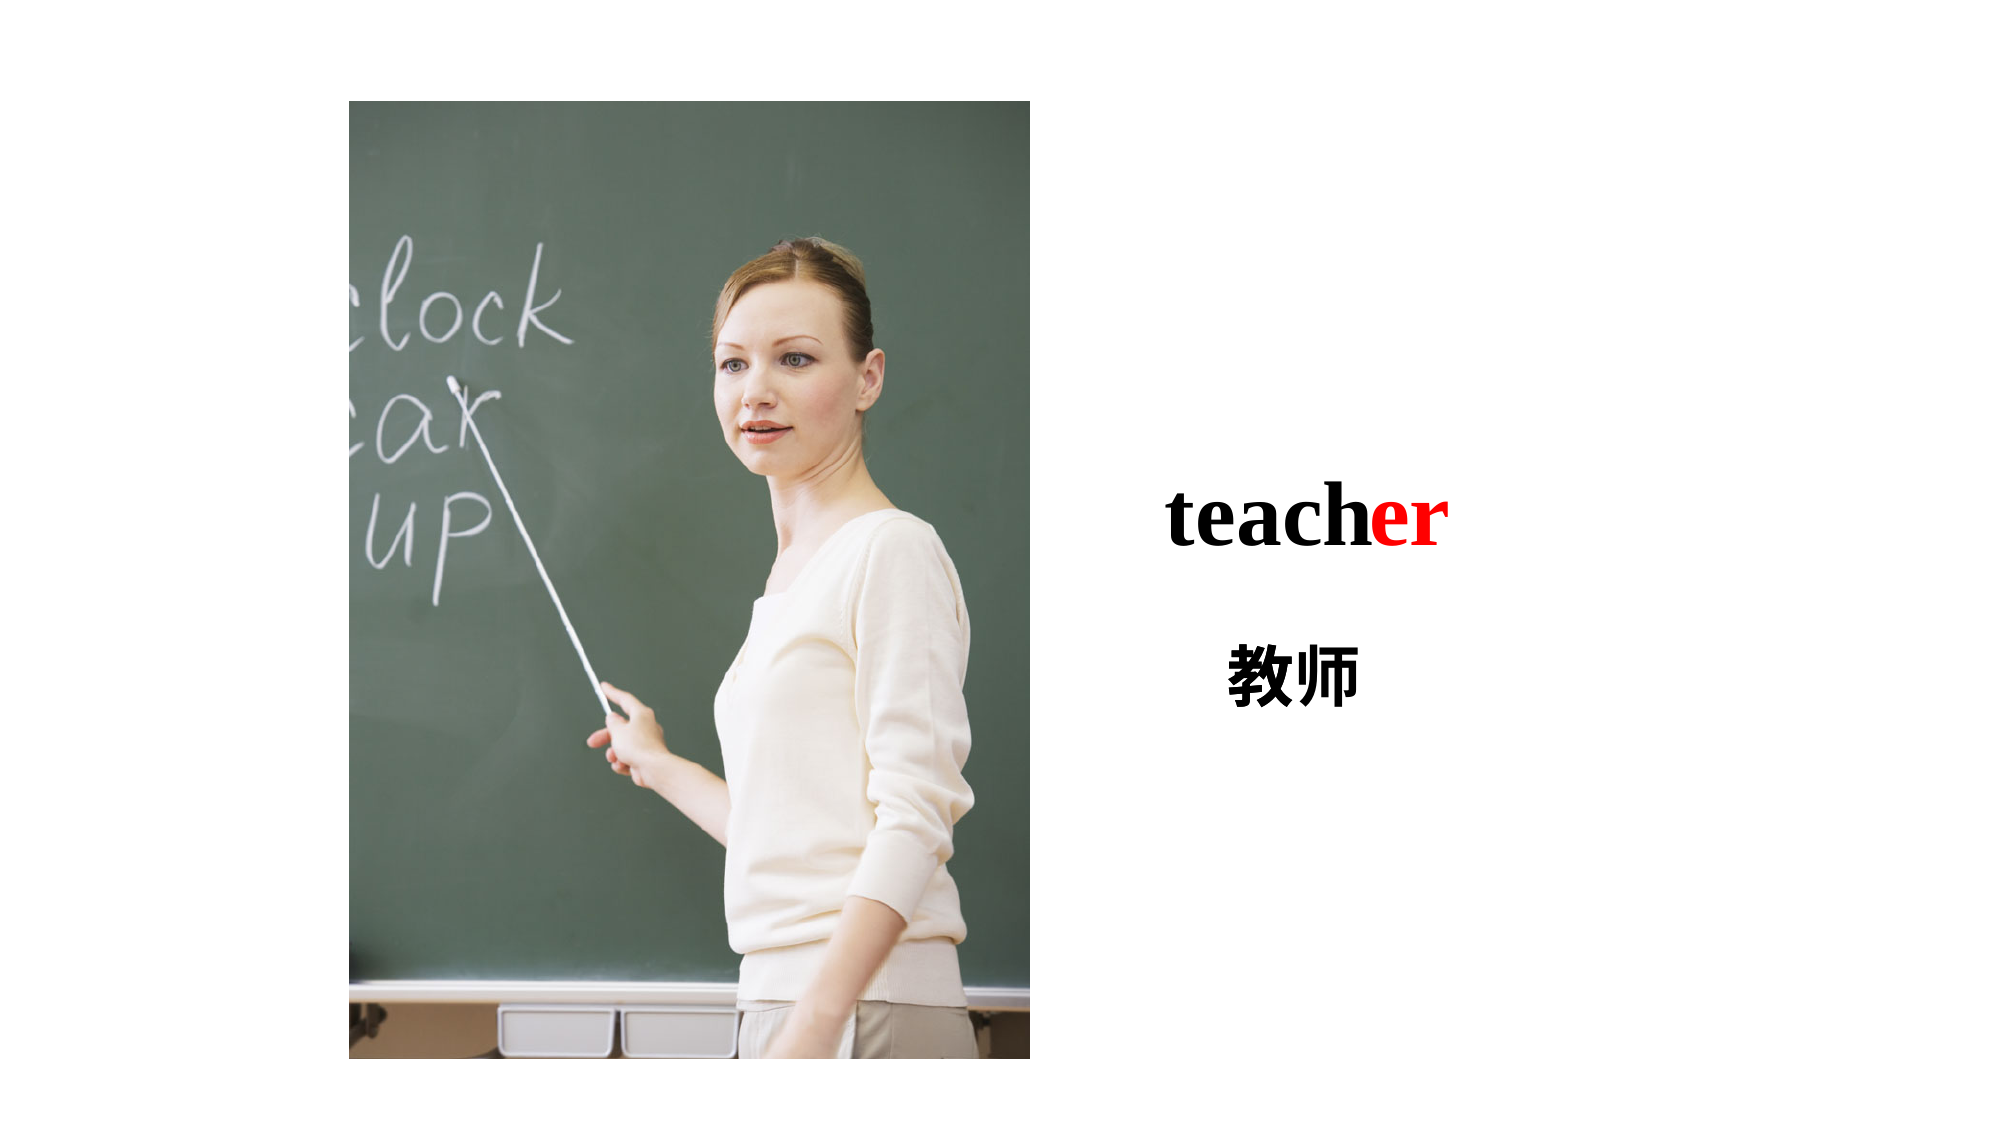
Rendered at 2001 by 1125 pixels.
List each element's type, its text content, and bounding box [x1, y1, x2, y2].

text_box teach [1150, 446, 1354, 571]
text_box 教师 [1212, 627, 1377, 723]
picture [349, 101, 1030, 1059]
text_box er [1354, 446, 1466, 571]
